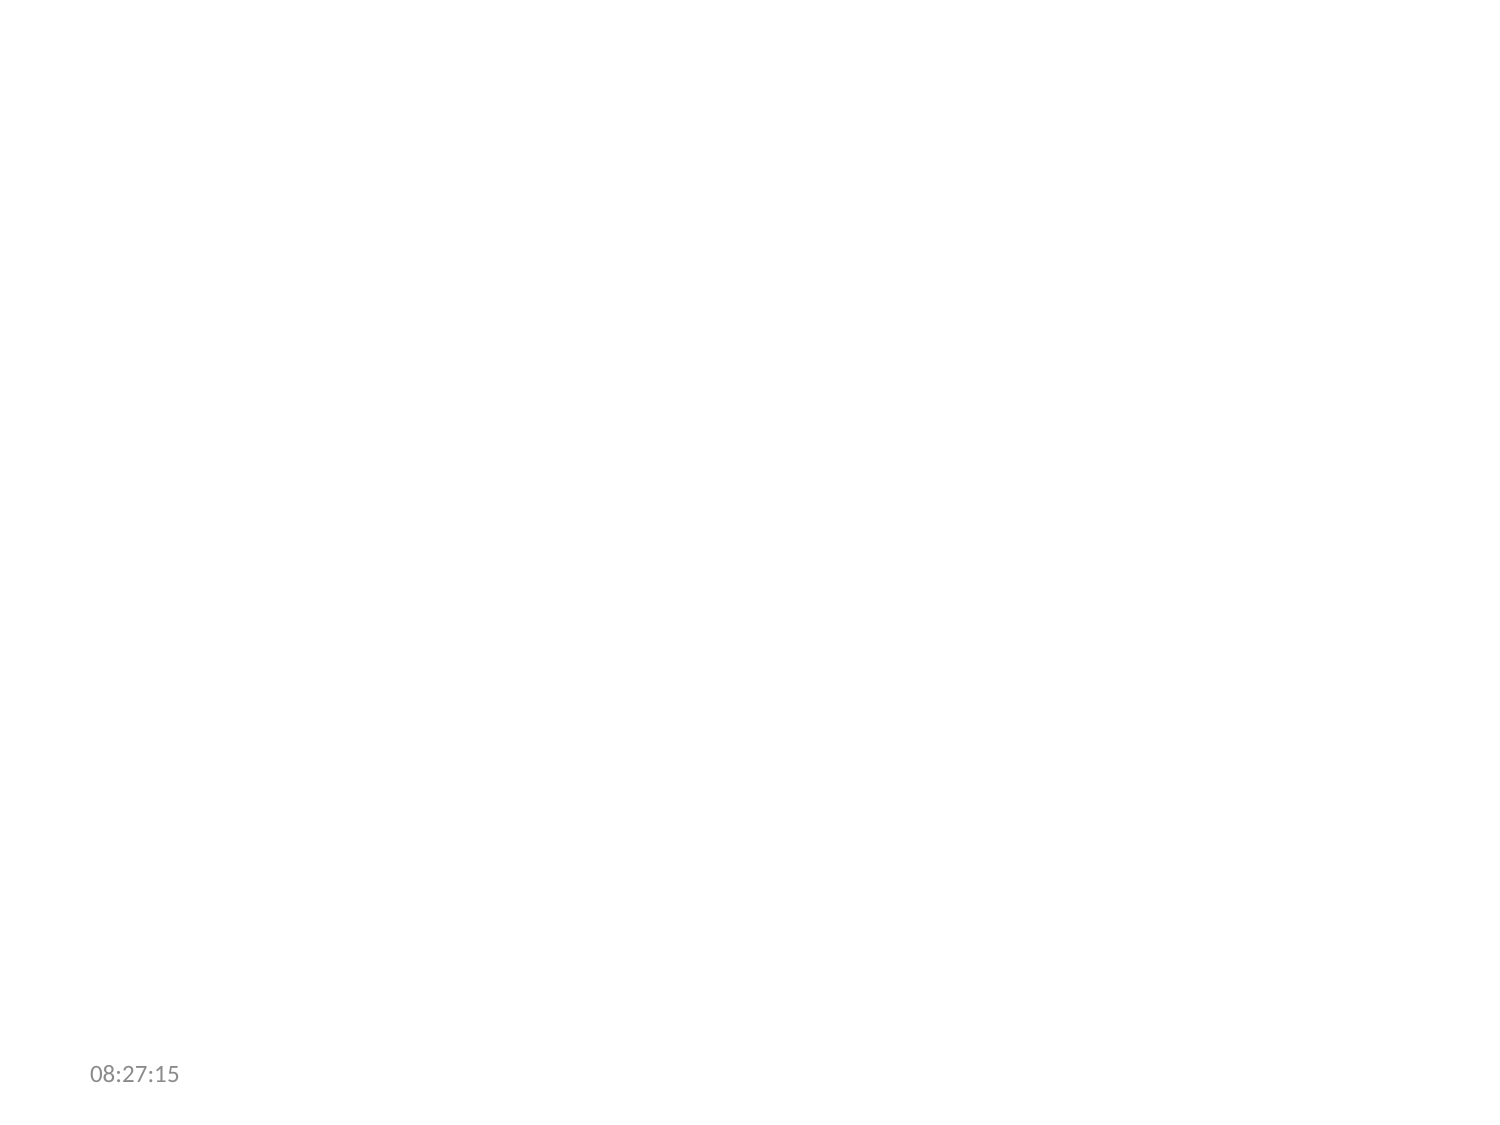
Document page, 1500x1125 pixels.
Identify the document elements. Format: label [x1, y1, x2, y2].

slide_number [75, 1042, 425, 1103]
